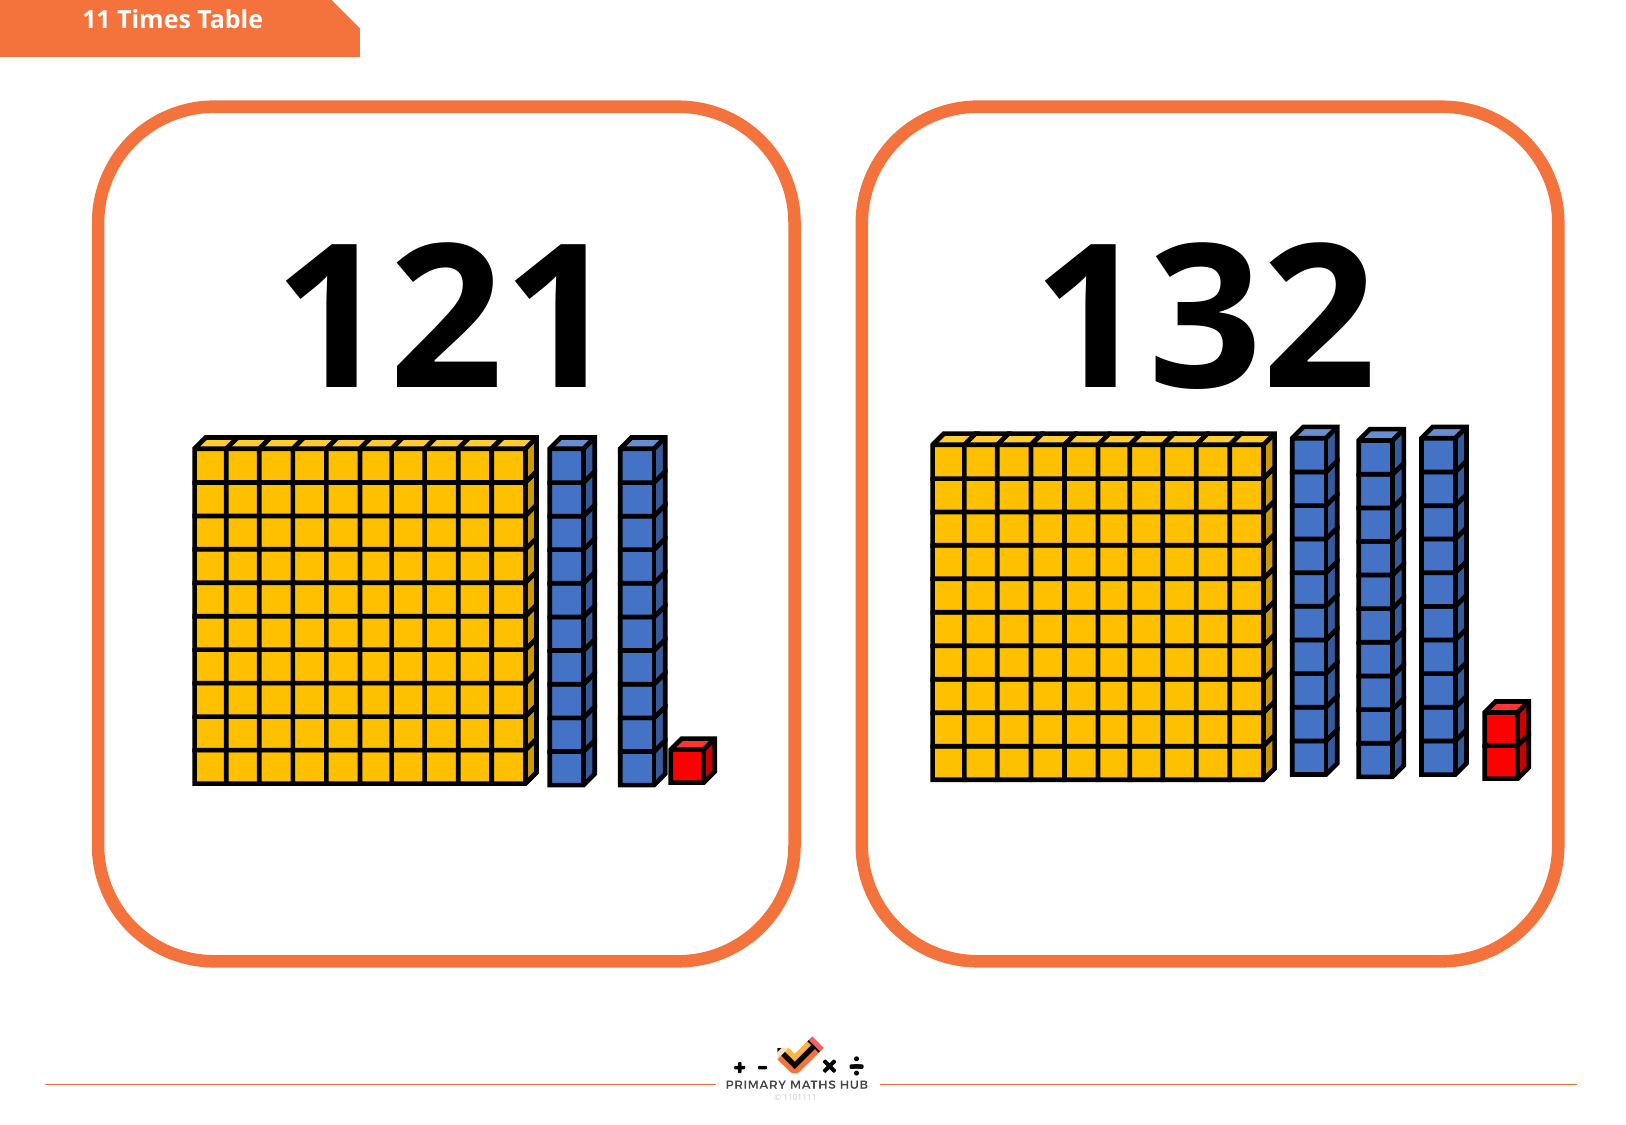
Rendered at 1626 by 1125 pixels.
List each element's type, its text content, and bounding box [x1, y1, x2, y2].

text_box 132 [857, 179, 1554, 435]
text_box © 1101111 [720, 1084, 870, 1110]
picture [722, 1034, 872, 1094]
text_box [860, 187, 1560, 963]
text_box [1421, 426, 1467, 775]
text_box 11 Times Table [0, 0, 361, 58]
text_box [1484, 701, 1529, 779]
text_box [932, 433, 1275, 780]
text_box [105, 105, 788, 179]
text_box 121 [98, 179, 795, 435]
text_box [1292, 426, 1338, 775]
text_box [96, 207, 796, 963]
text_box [194, 437, 537, 784]
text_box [1358, 429, 1404, 777]
text_box [869, 105, 1551, 179]
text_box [549, 437, 595, 786]
text_box [669, 737, 716, 784]
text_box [620, 437, 666, 786]
